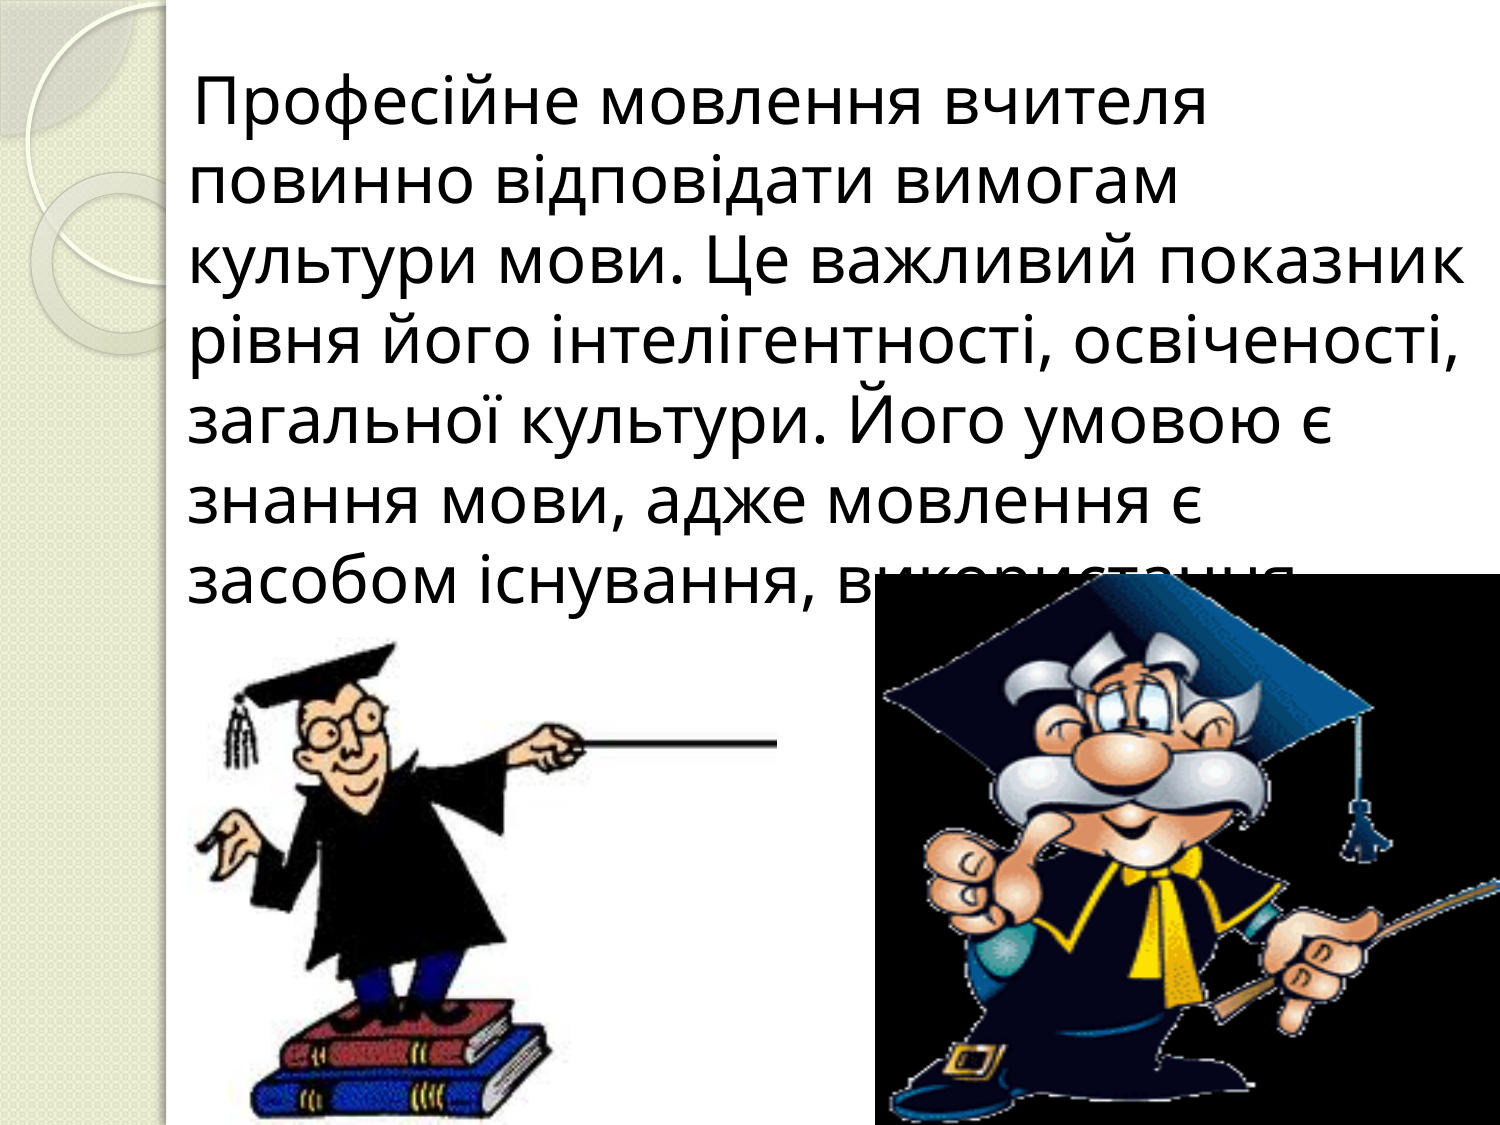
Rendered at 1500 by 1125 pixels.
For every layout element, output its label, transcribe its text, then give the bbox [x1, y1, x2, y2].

picture [874, 574, 1500, 1125]
picture [187, 637, 777, 1125]
list Професійне мовлення вчителя повинно відповідати вимогам культури мови. Це важливий показник рівня його інтелігентності, освіченості, загальної культури. Його умовою є знання мови, адже мовлення є засобом існування, використання мови [112, 50, 1500, 1025]
